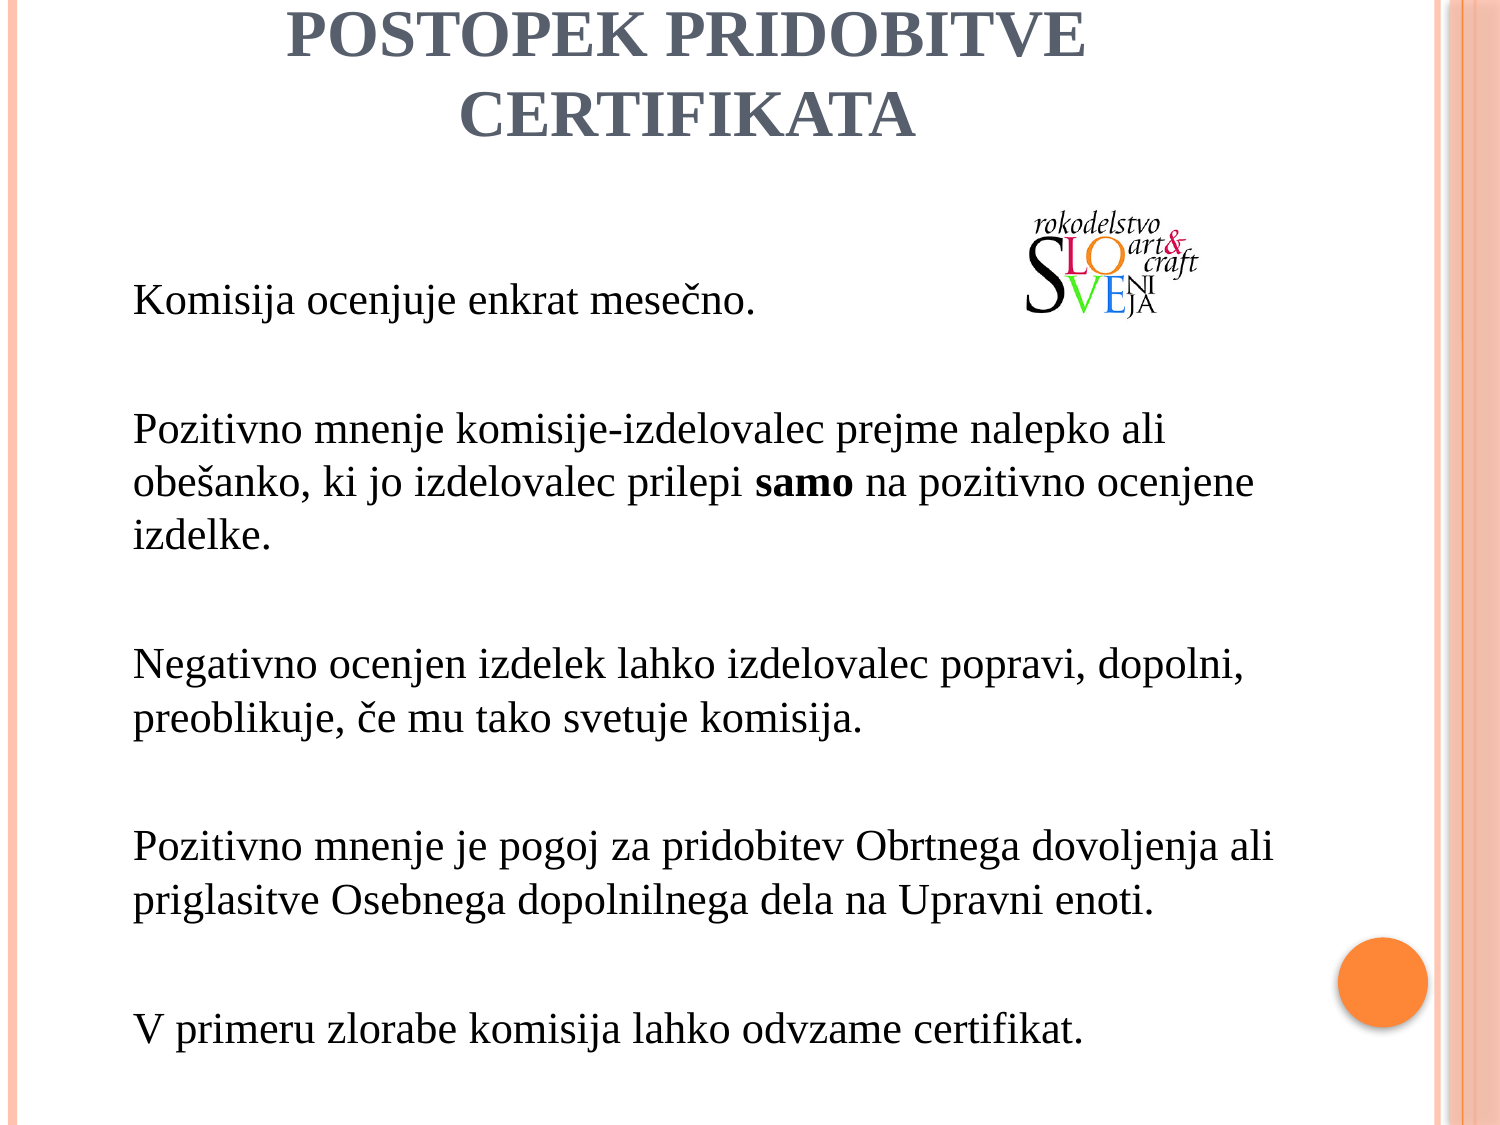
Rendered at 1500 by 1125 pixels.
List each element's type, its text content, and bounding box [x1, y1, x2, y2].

title Postopek pridobitve certifikata [75, 45, 1300, 233]
picture [1009, 195, 1215, 331]
list Komisija ocenjuje enkrat mesečno. Pozitivno mnenje komisije-izdelovalec prejme nalepko ali obešanko, ki jo izdelovalec prilepi samo na pozitivno ocenjene izdelke. Negativno ocenjen izdelek lahko izdelovalec popravi, dopolni, preoblikuje, če mu tako svetuje komisija. Pozitivno mnenje je pogoj za pridobitev Obrtnega dovoljenja ali priglasitve Osebnega dopolnilnega dela na Upravni enoti. V primeru zlorabe komisija lahko odvzame certifikat. [75, 262, 1300, 1062]
